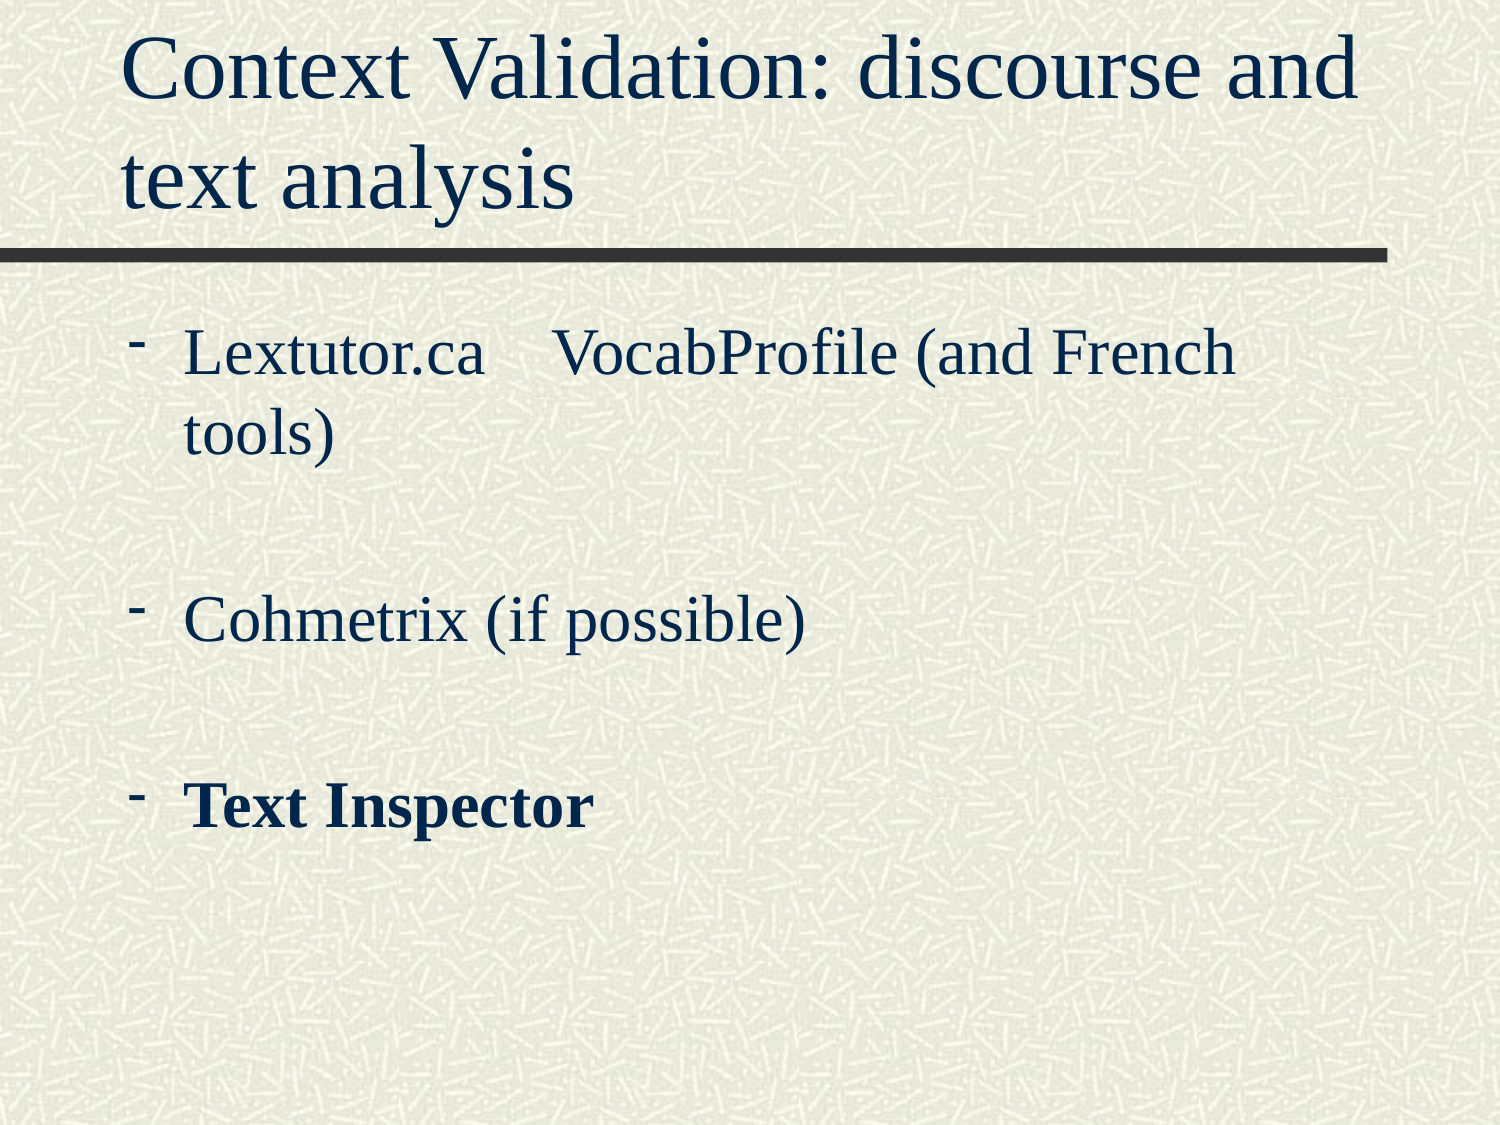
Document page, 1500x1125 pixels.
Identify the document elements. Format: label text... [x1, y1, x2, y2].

list Lextutor.ca VocabProfile (and French tools) Cohmetrix (if possible) Text Inspector [112, 299, 1388, 988]
picture [0, 0, 1500, 1125]
title Context Validation: discourse and text analysis [105, 46, 1455, 235]
